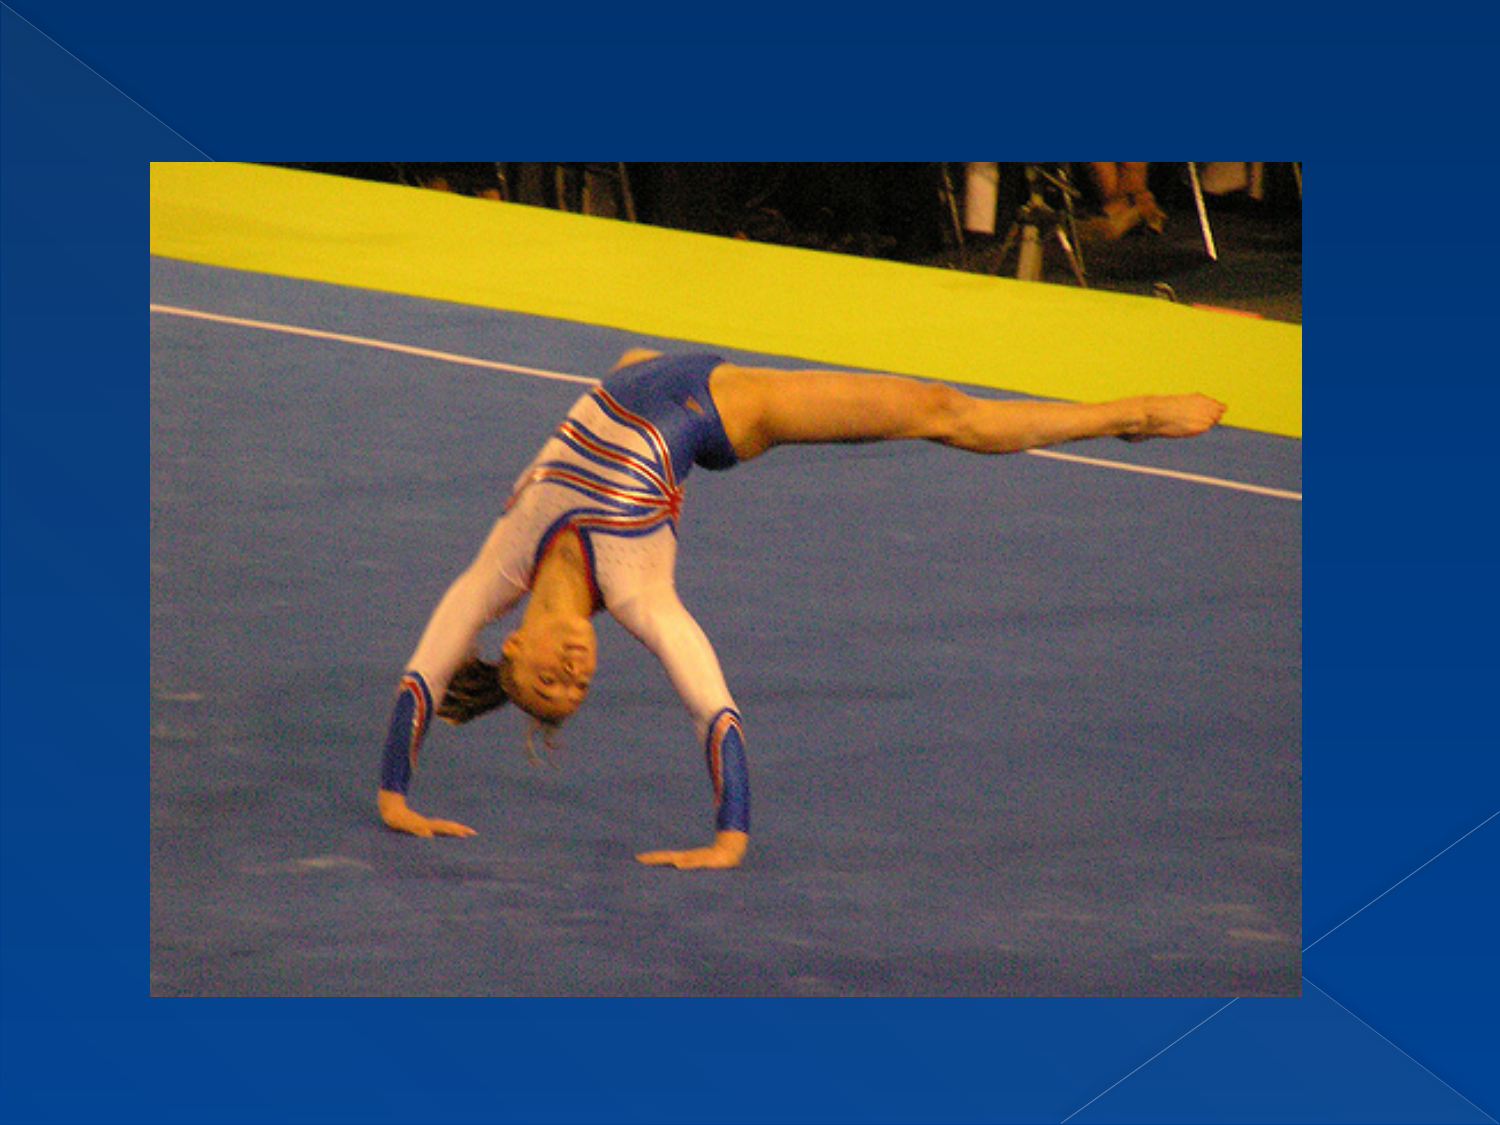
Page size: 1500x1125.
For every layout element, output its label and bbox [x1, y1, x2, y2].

list [149, 162, 1302, 997]
